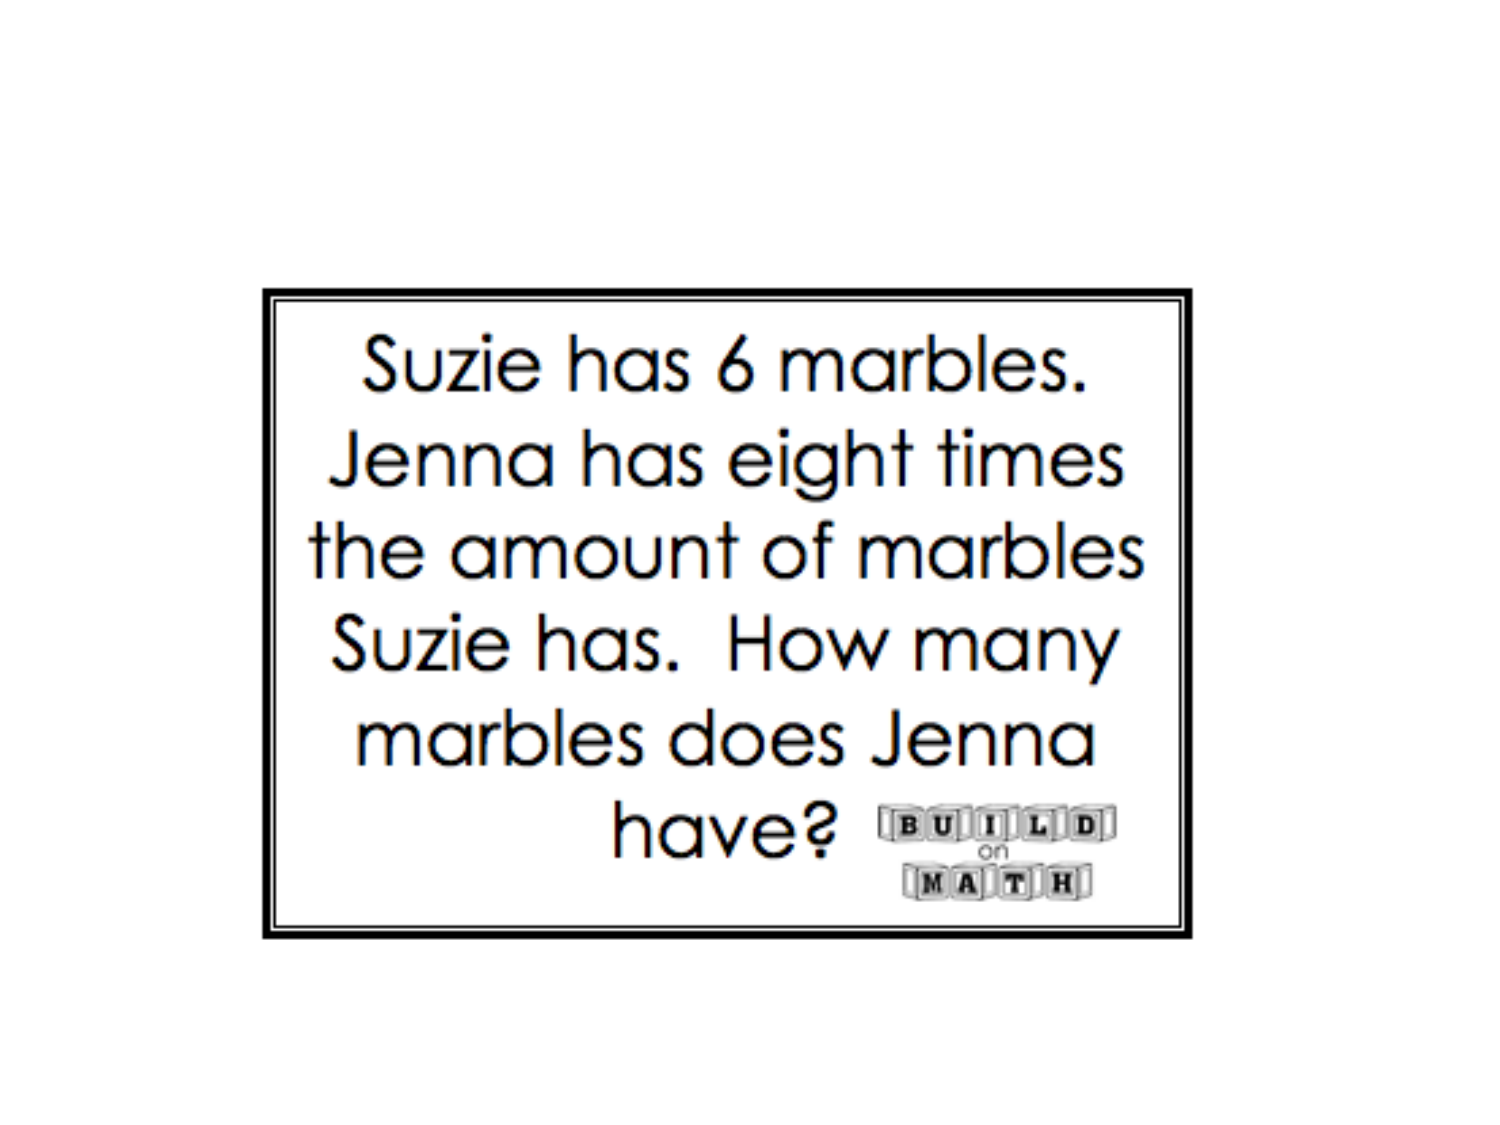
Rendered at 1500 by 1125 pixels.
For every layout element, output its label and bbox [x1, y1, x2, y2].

list [74, 262, 1426, 1006]
